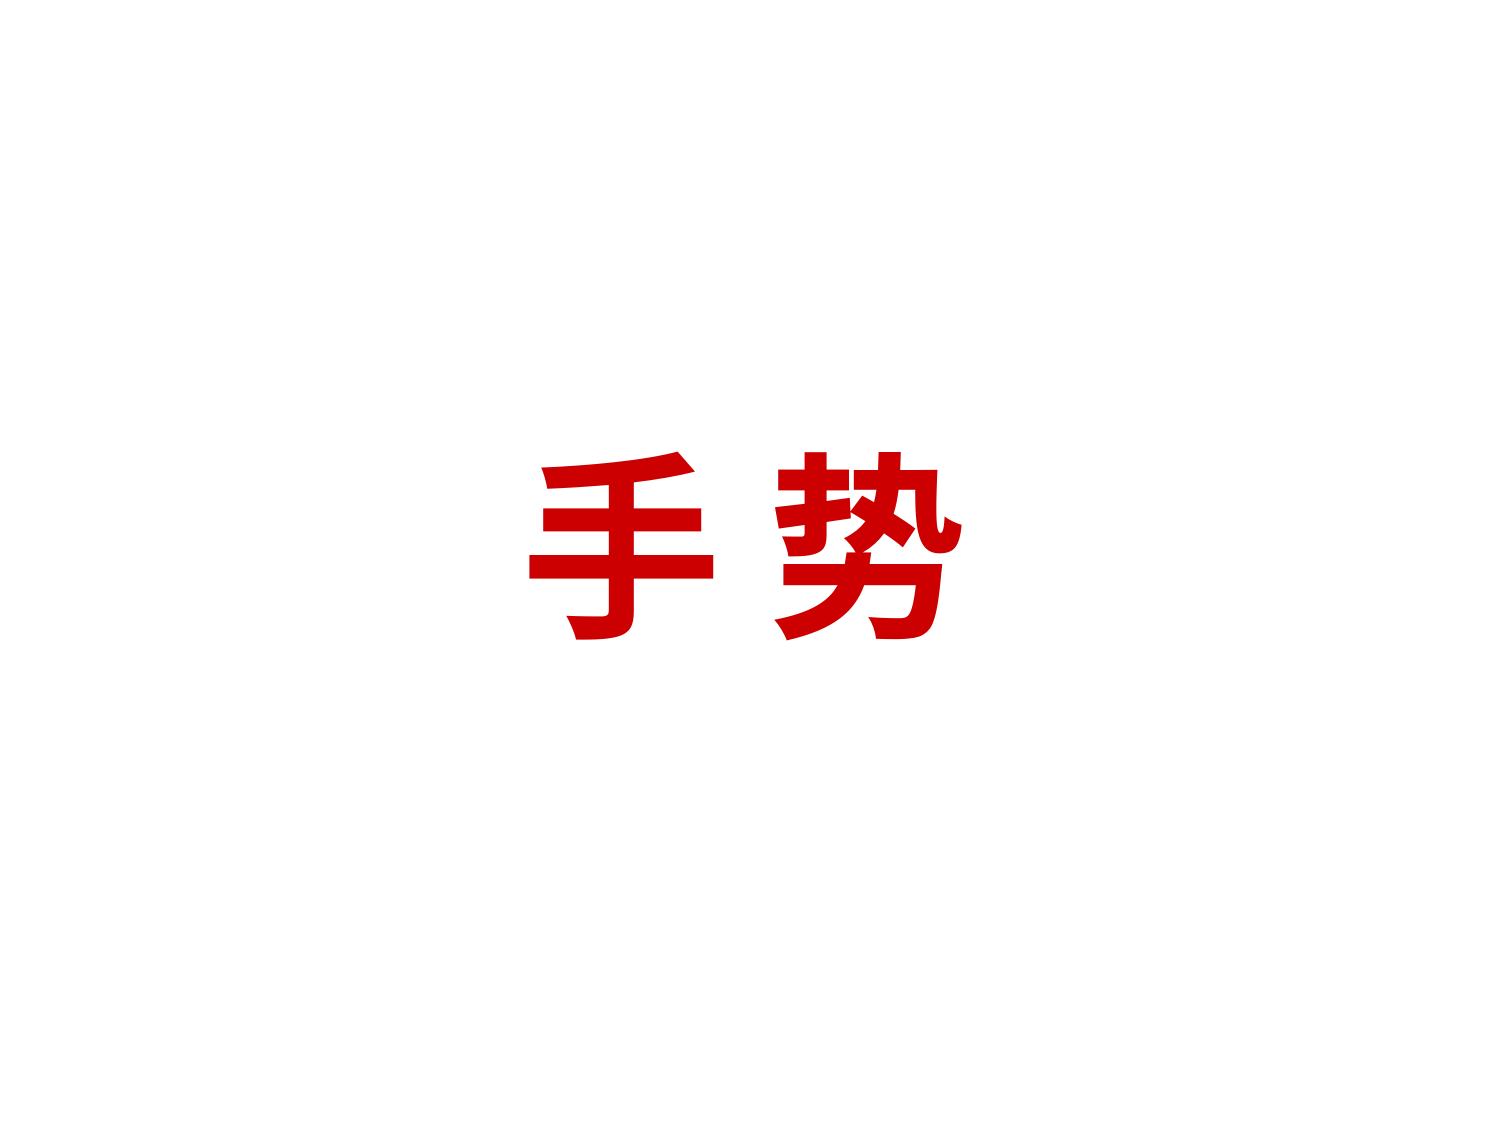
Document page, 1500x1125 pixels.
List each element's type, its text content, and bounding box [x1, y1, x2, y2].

text_box 手 势 [506, 415, 983, 671]
